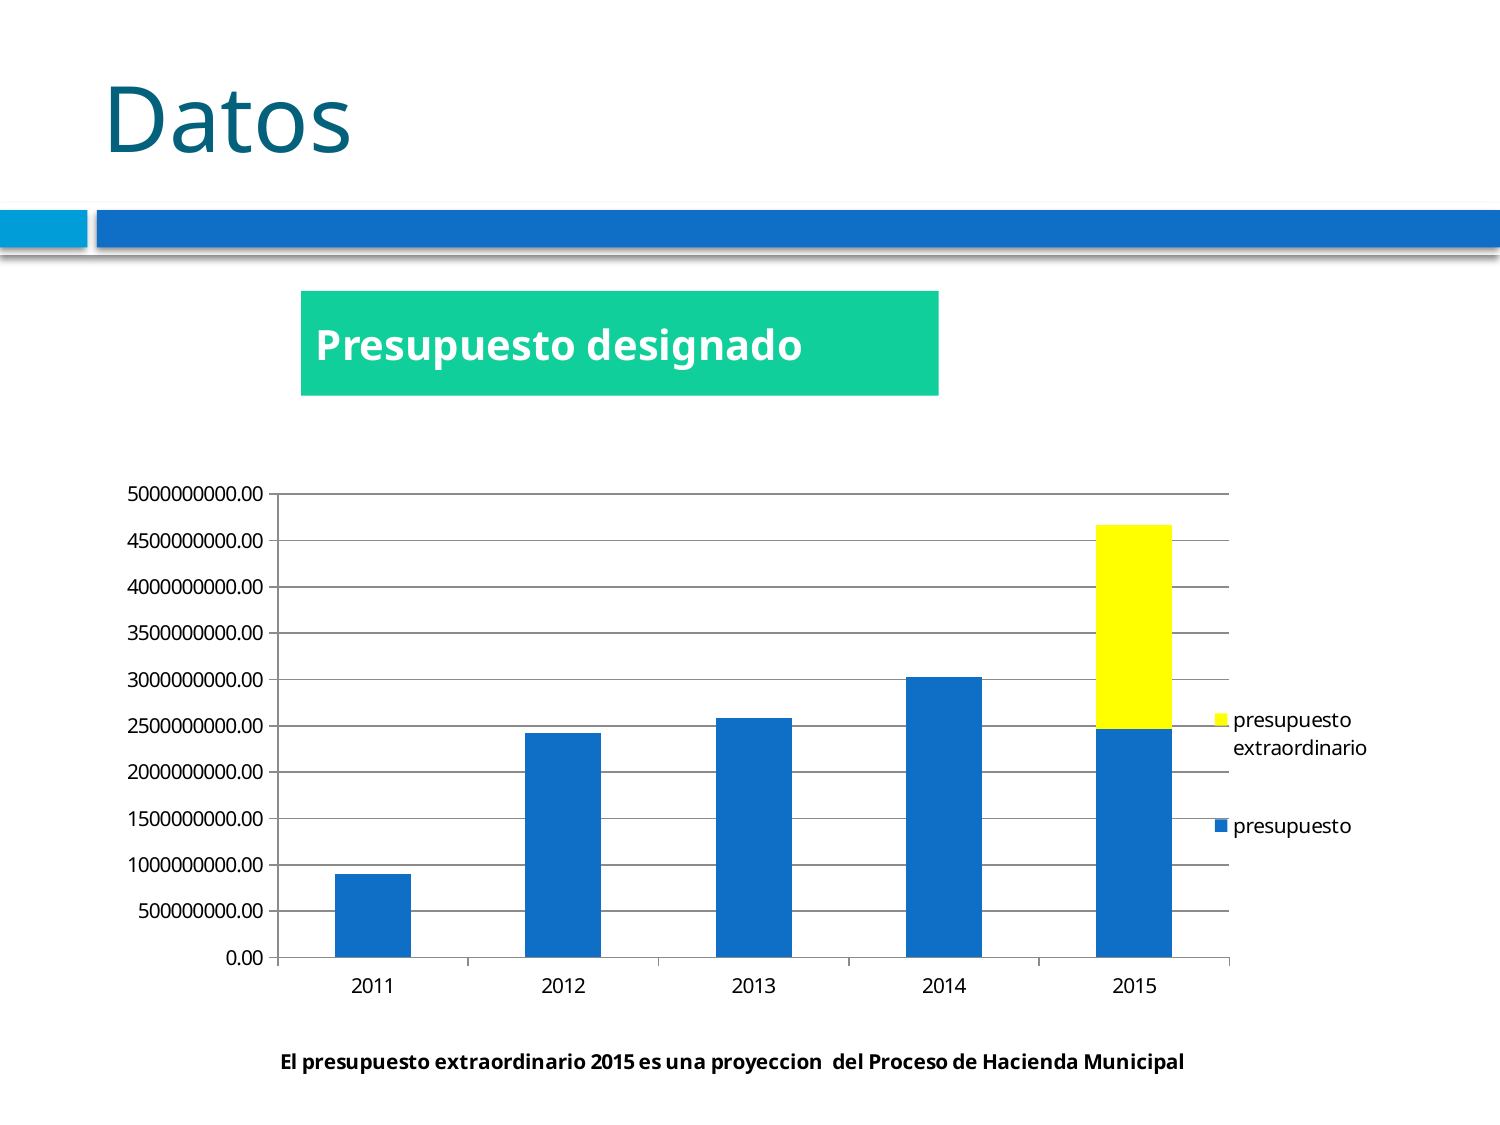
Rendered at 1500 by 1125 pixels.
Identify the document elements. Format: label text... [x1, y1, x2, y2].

title Datos [87, 44, 1425, 188]
chart [100, 467, 1436, 1083]
list Presupuesto designado [301, 290, 939, 396]
